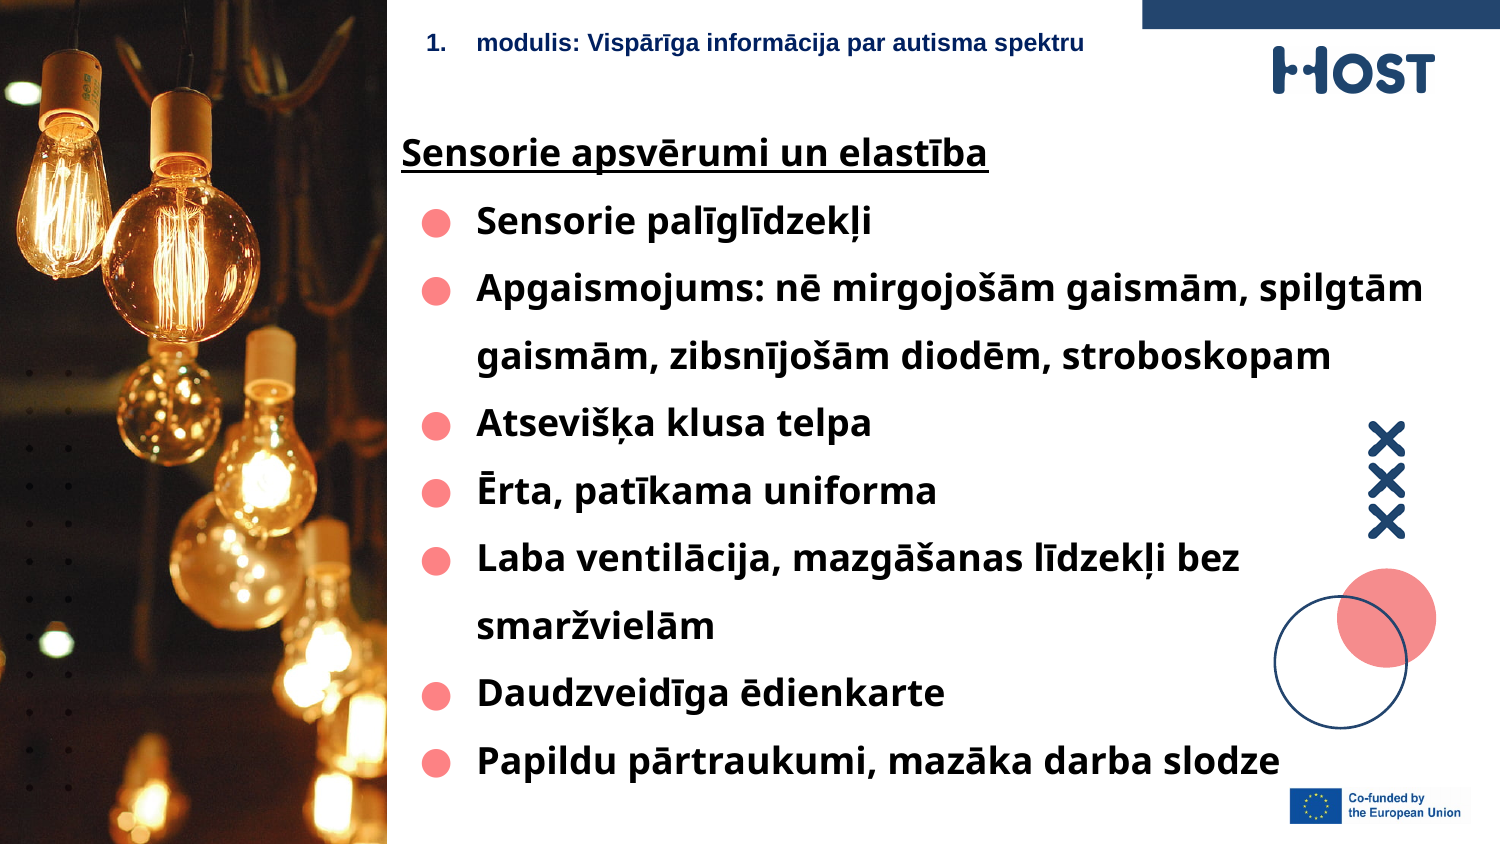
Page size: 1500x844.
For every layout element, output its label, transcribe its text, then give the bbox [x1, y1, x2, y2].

text_box modulis: Vispārīga informācija par autisma spektru [390, 8, 1120, 66]
picture [1273, 46, 1435, 91]
text_box Sensorie apsvērumi un elastība Sensorie palīglīdzekļi Apgaismojums: nē mirgojošām gaismām, spilgtām gaismām, zibsnījošām diodēm, stroboskopam Atsevišķa klusa telpa Ērta, patīkama uniforma Laba ventilācija, mazgāšanas līdzekļi bez smaržvielām Daudzveidīga ēdienkarte Papildu pārtraukumi, mazāka darba slodze [390, 91, 1483, 824]
picture [0, 0, 387, 844]
picture [1289, 787, 1471, 825]
